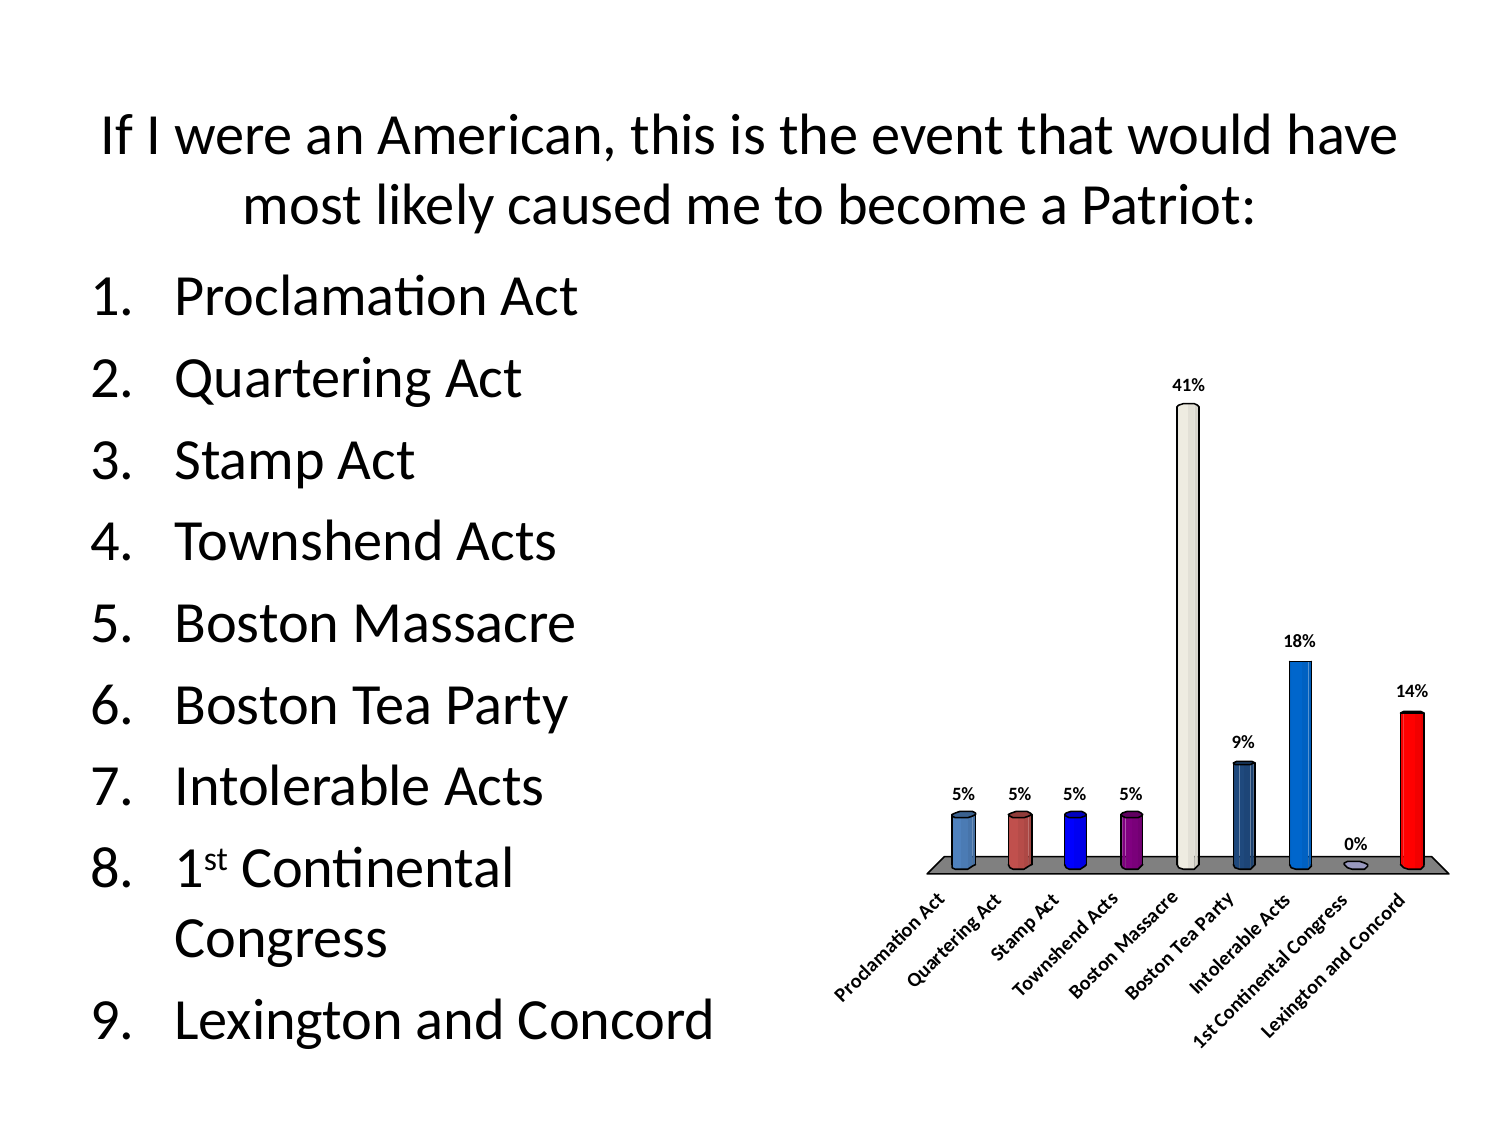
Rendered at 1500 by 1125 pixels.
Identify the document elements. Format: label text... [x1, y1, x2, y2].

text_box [739, 270, 1490, 1115]
title If I were an American, this is the event that would have most likely caused me to become a Patriot: [75, 45, 1425, 269]
list Proclamation Act Quartering Act Stamp Act Townshend Acts Boston Massacre Boston Tea Party Intolerable Acts 1st Continental Congress Lexington and Concord [75, 249, 750, 1075]
